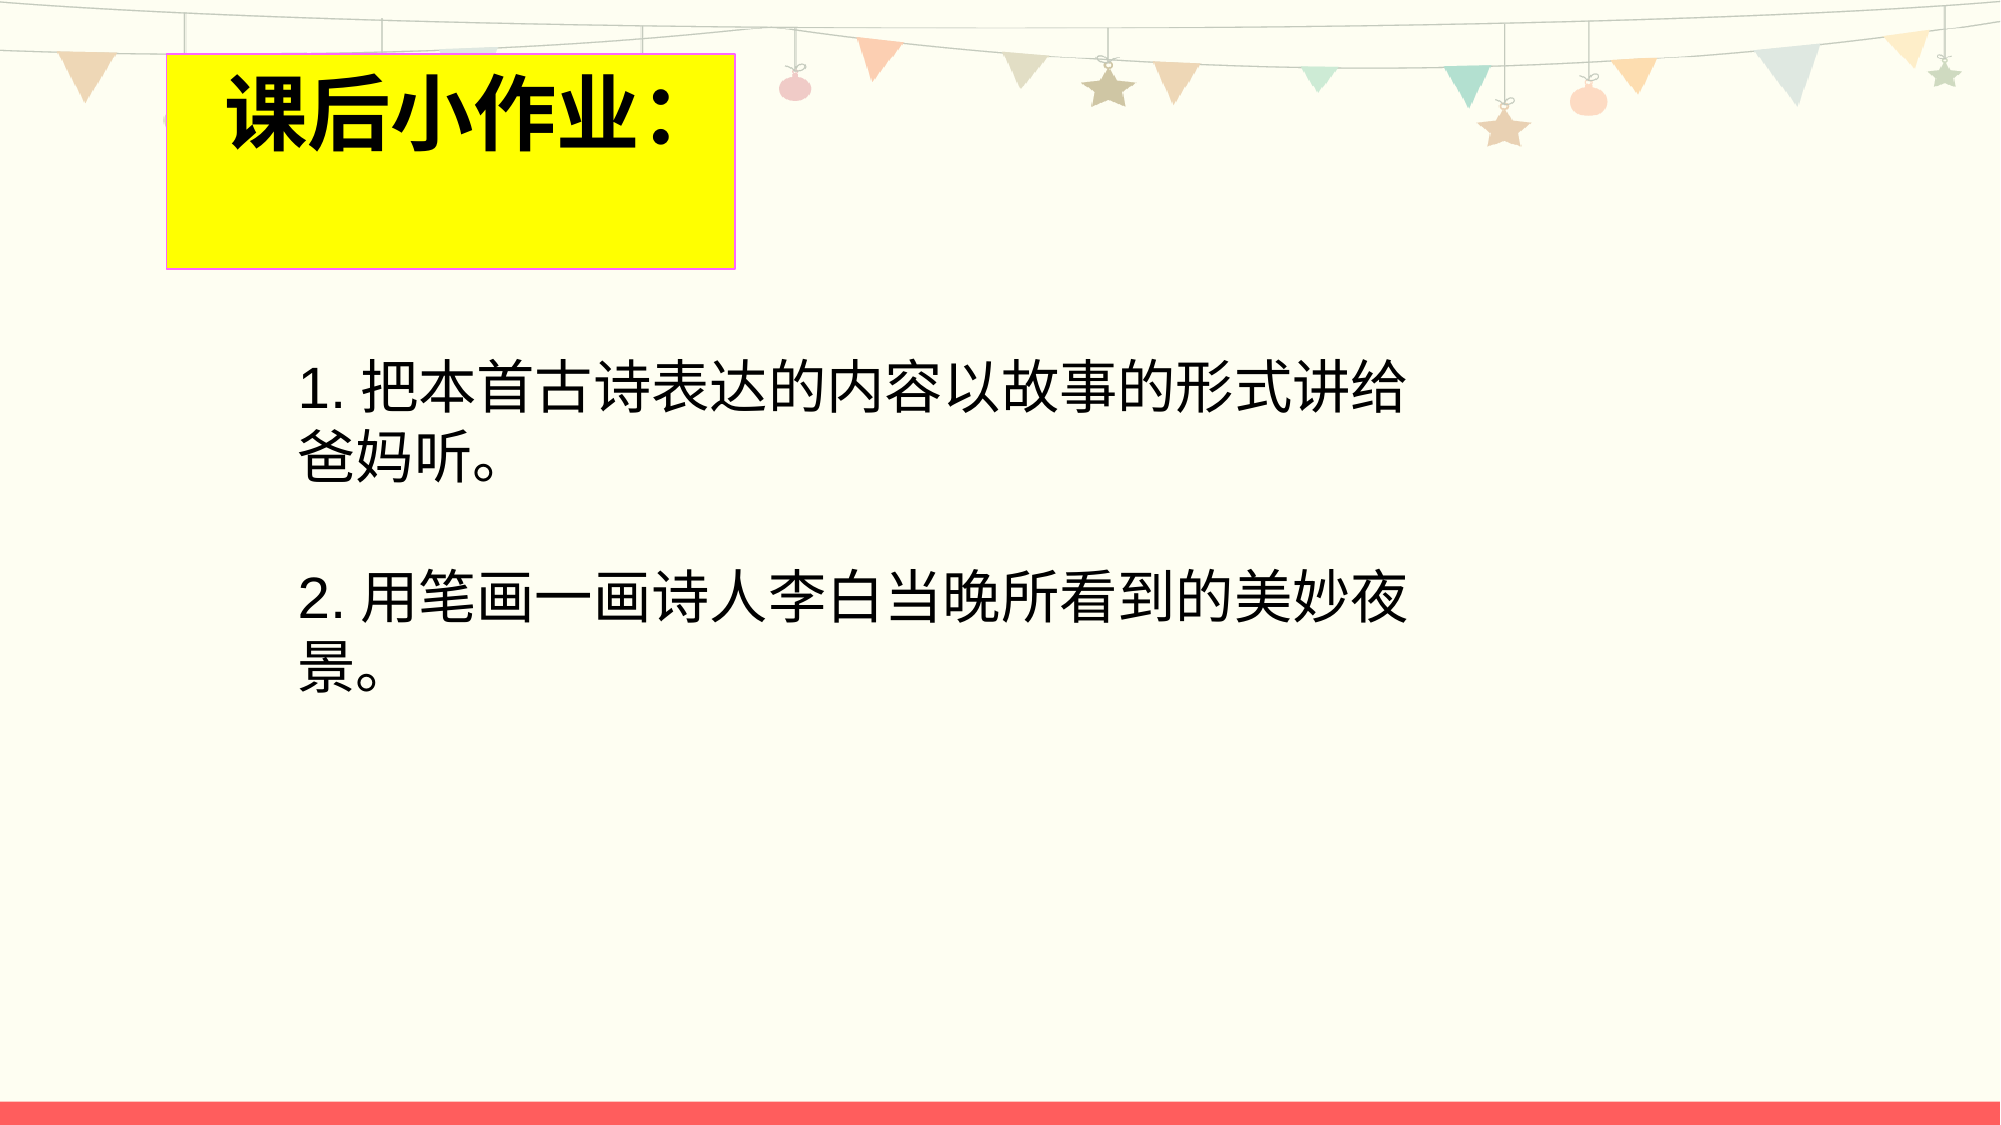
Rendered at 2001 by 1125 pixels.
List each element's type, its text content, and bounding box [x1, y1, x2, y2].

text_box 1.把本首古诗表达的内容以故事的形式讲给爸妈听。 2.用笔画一画诗人李白当晚所看到的美妙夜景。 [282, 342, 1461, 708]
text_box 课后小作业： [166, 54, 735, 269]
